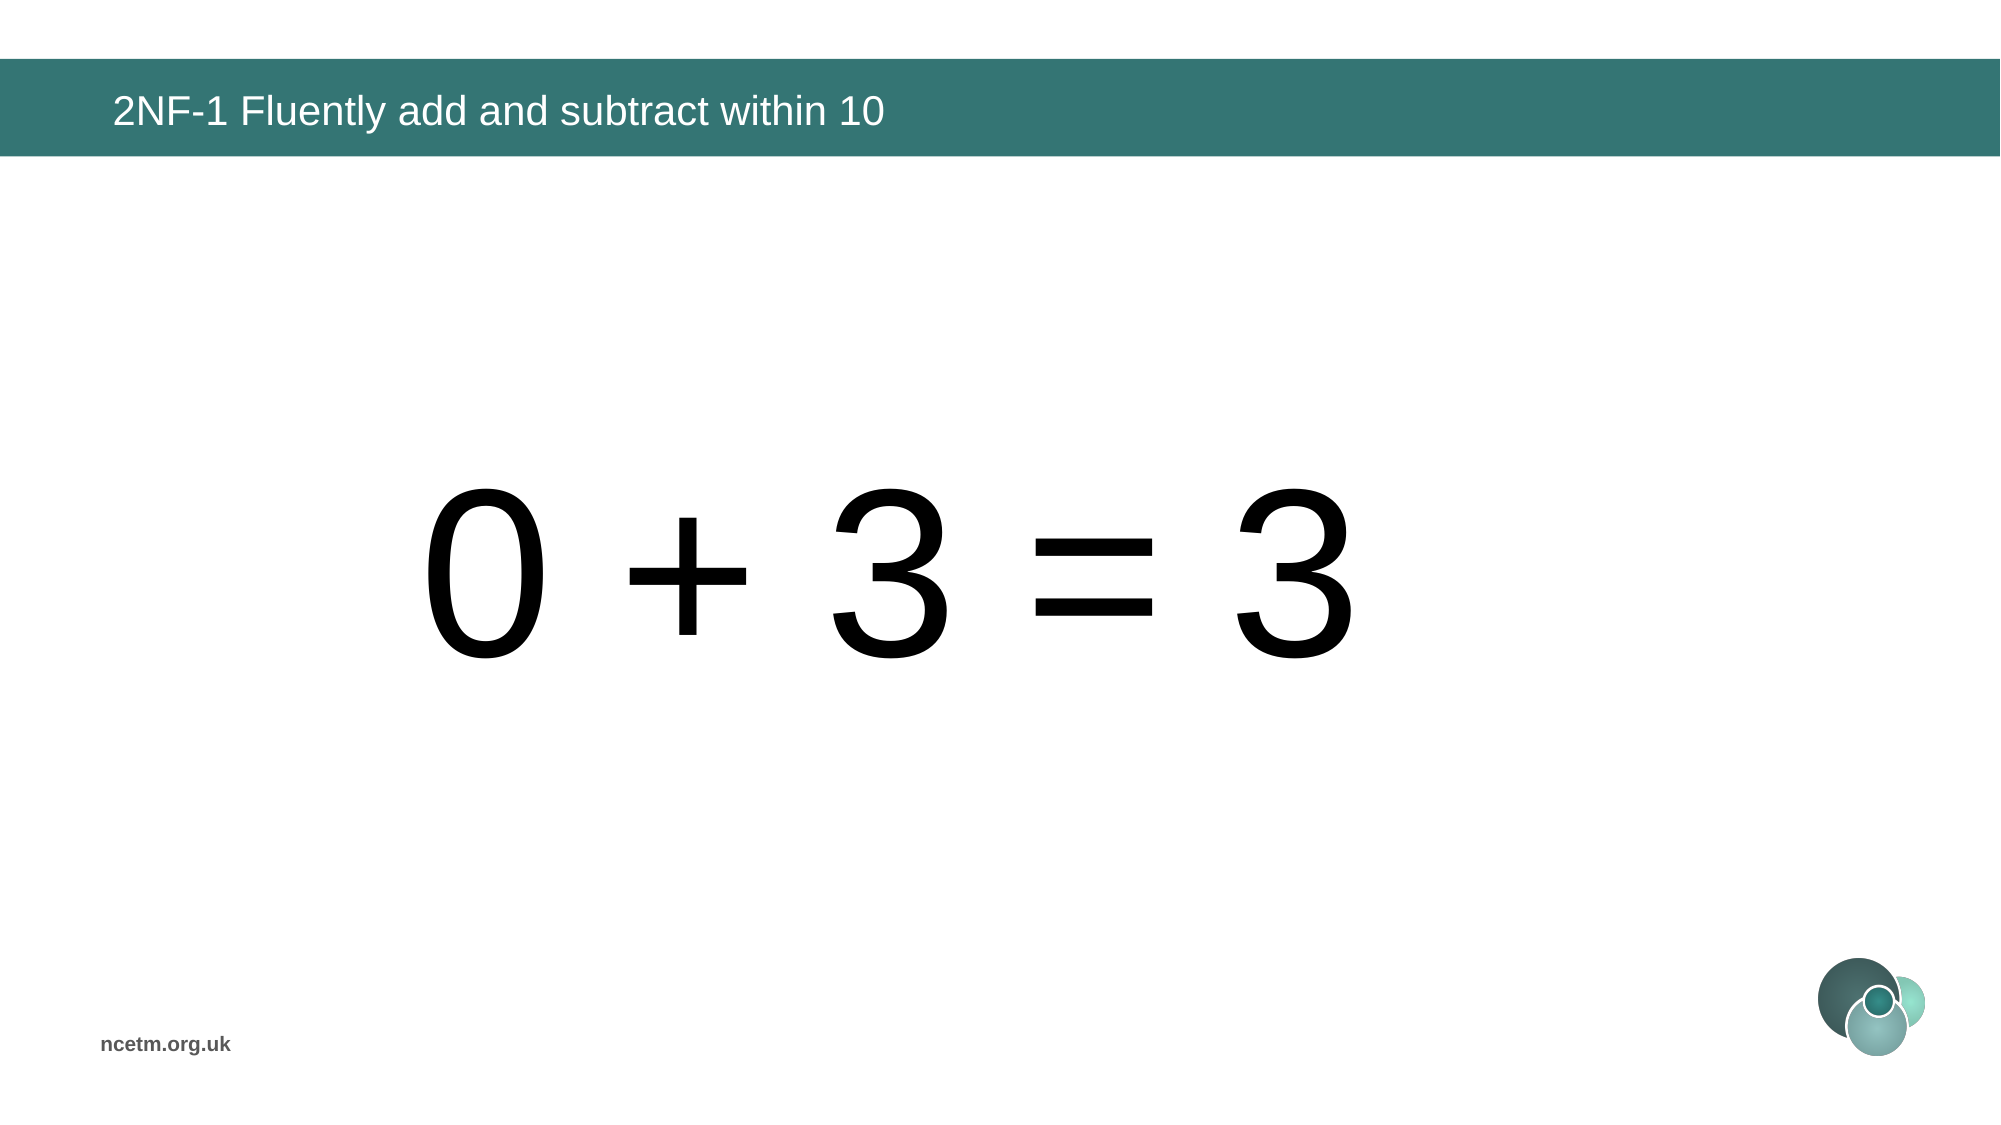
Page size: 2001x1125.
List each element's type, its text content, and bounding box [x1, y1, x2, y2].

text_box 0 + 3 = [404, 409, 1213, 712]
picture [1818, 958, 1925, 1056]
title 2NF-1 Fluently add and subtract within 10 [97, 76, 1945, 147]
text_box 3 [1213, 409, 1377, 712]
